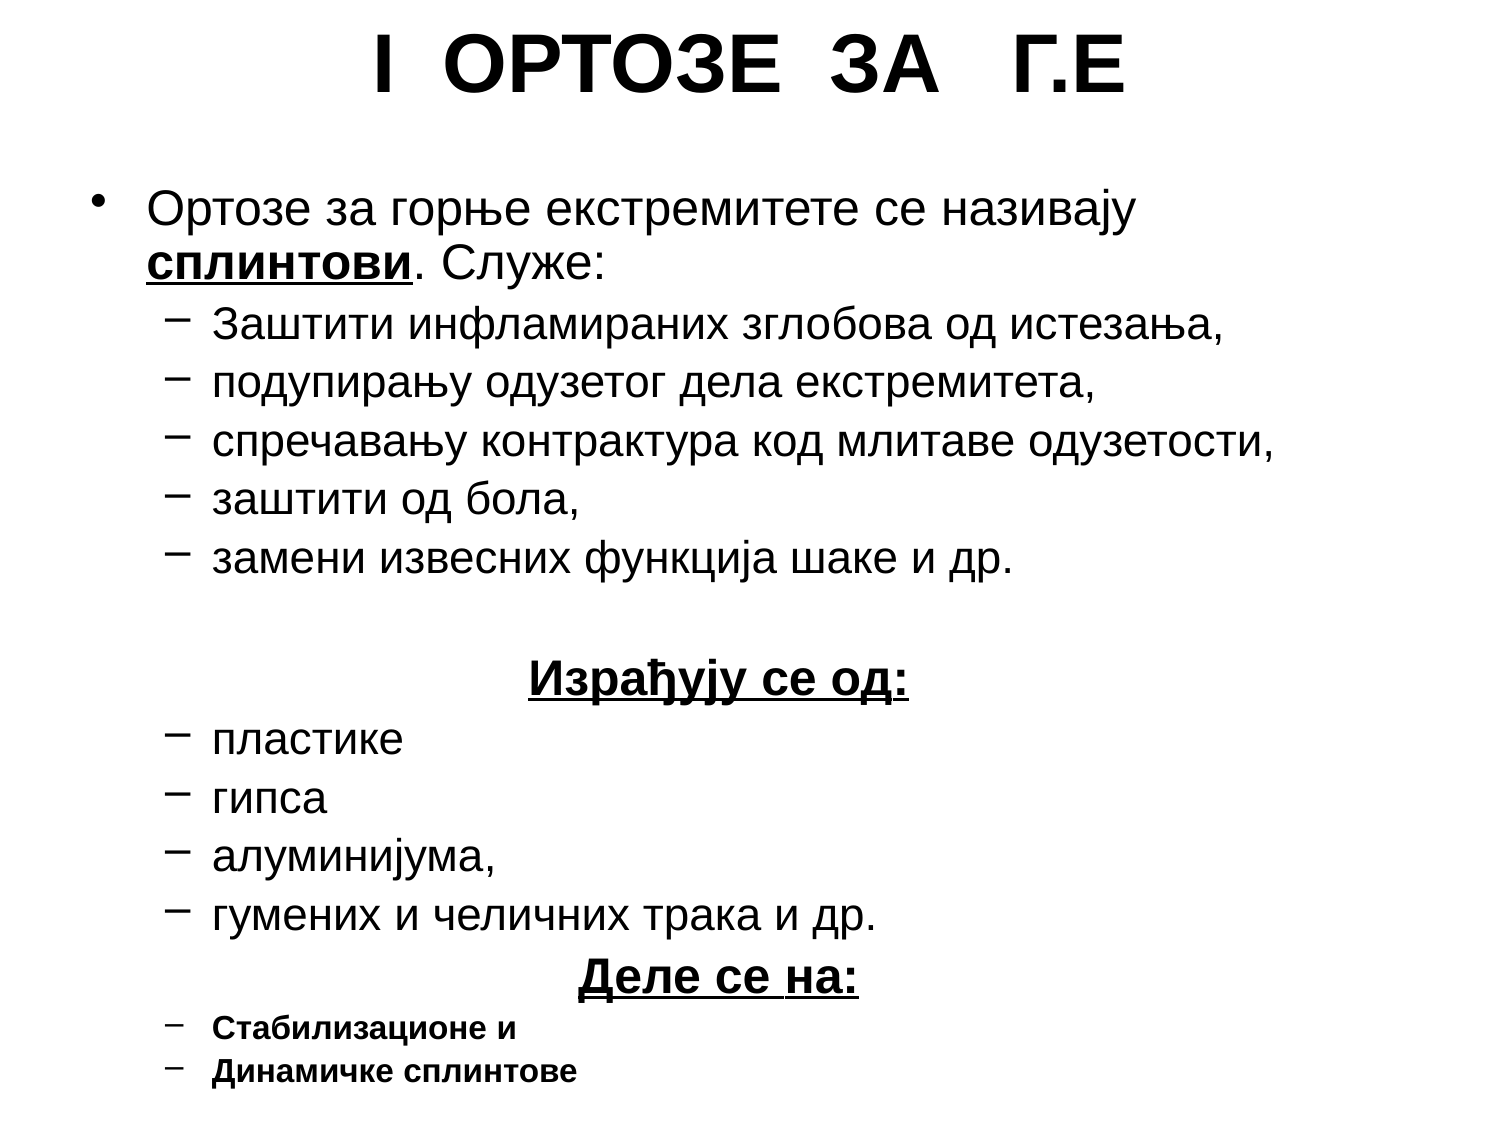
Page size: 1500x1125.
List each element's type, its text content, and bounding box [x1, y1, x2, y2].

list Ортозе за горње екстремитете се називају сплинтови. Служе: Заштити инфламираних зглобова од истезања, подупирању одузетог дела екстремитета, спречавању контрактура код млитаве одузетости, заштити од бола, замени извесних функција шаке и др. Израђују се од: пластике гипса алуминијума, гумених и челичних трака и др. Деле се на: Стабилизационе и Динамичке сплинтове [75, 174, 1363, 1125]
title I ОРТОЗЕ ЗА Г.Е [75, 0, 1425, 118]
